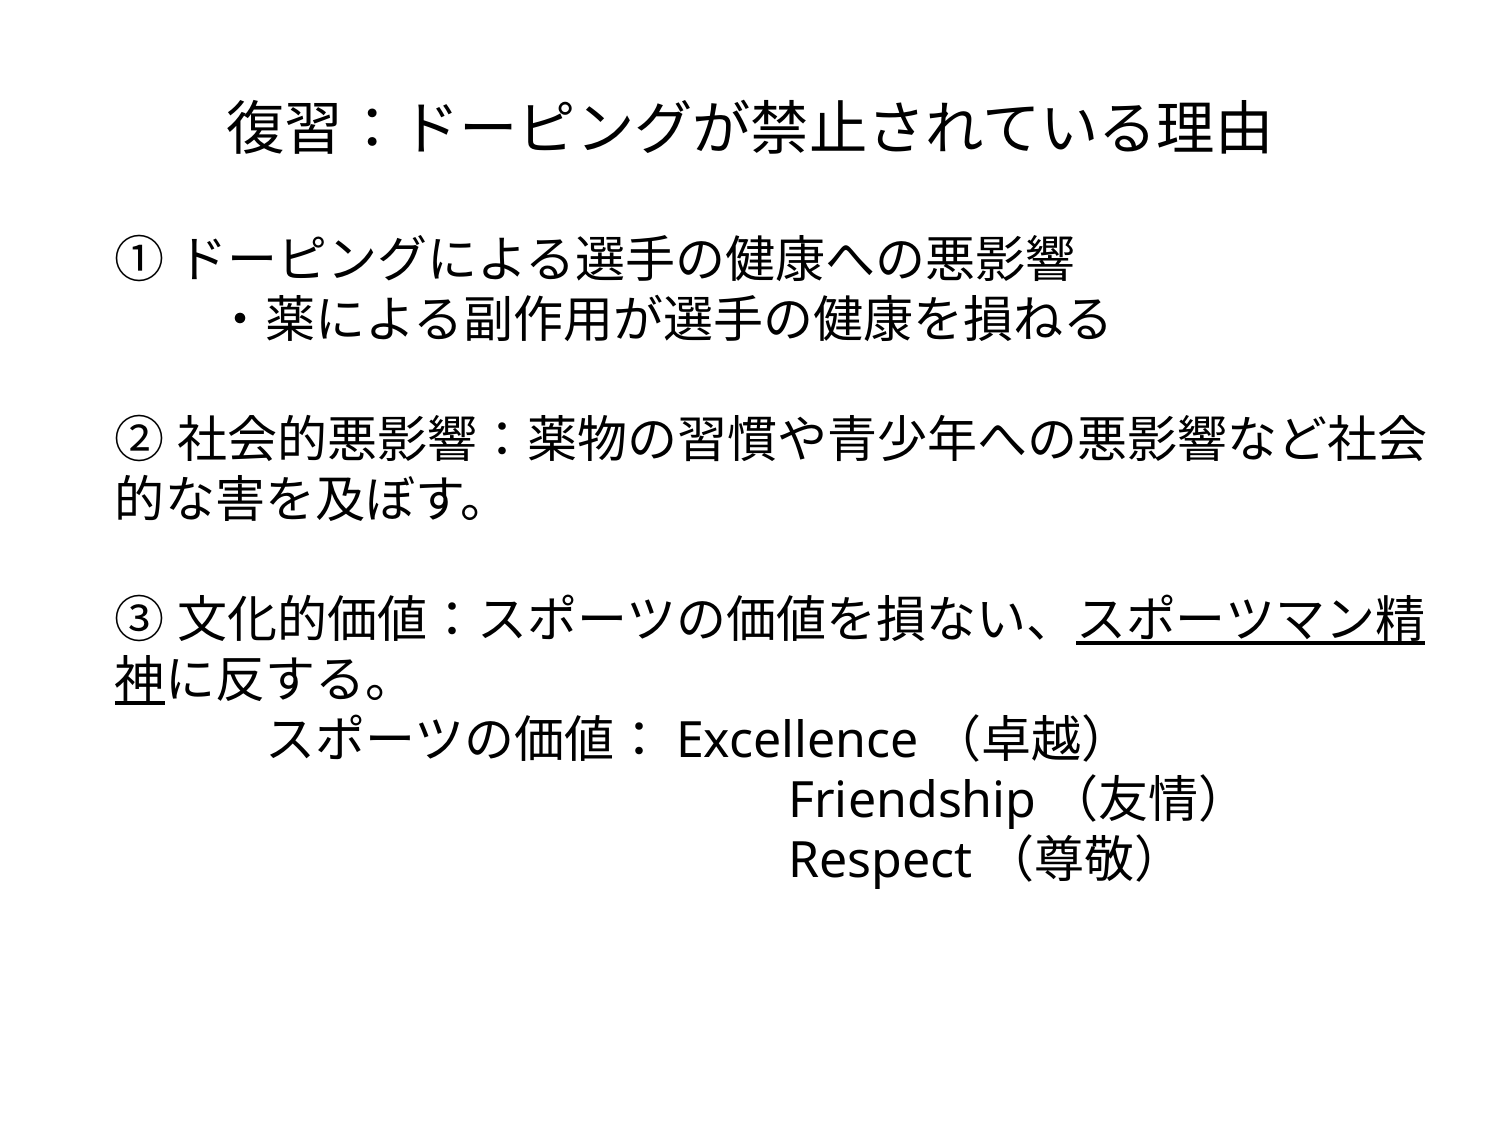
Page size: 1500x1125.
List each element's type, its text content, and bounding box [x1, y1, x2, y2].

text_box ①ドーピングによる選手の健康への悪影響 ・薬による副作用が選手の健康を損ねる ②社会的悪影響：薬物の習慣や青少年への悪影響など社会的な害を及ぼす。 ③文化的価値：スポーツの価値を損ない、スポーツマン精神に反する。 スポーツの価値：Excellence（卓越） Friendship（友情） Respect（尊敬） [100, 219, 1447, 955]
title 復習：ドーピングが禁止されている理由 [75, 45, 1425, 209]
